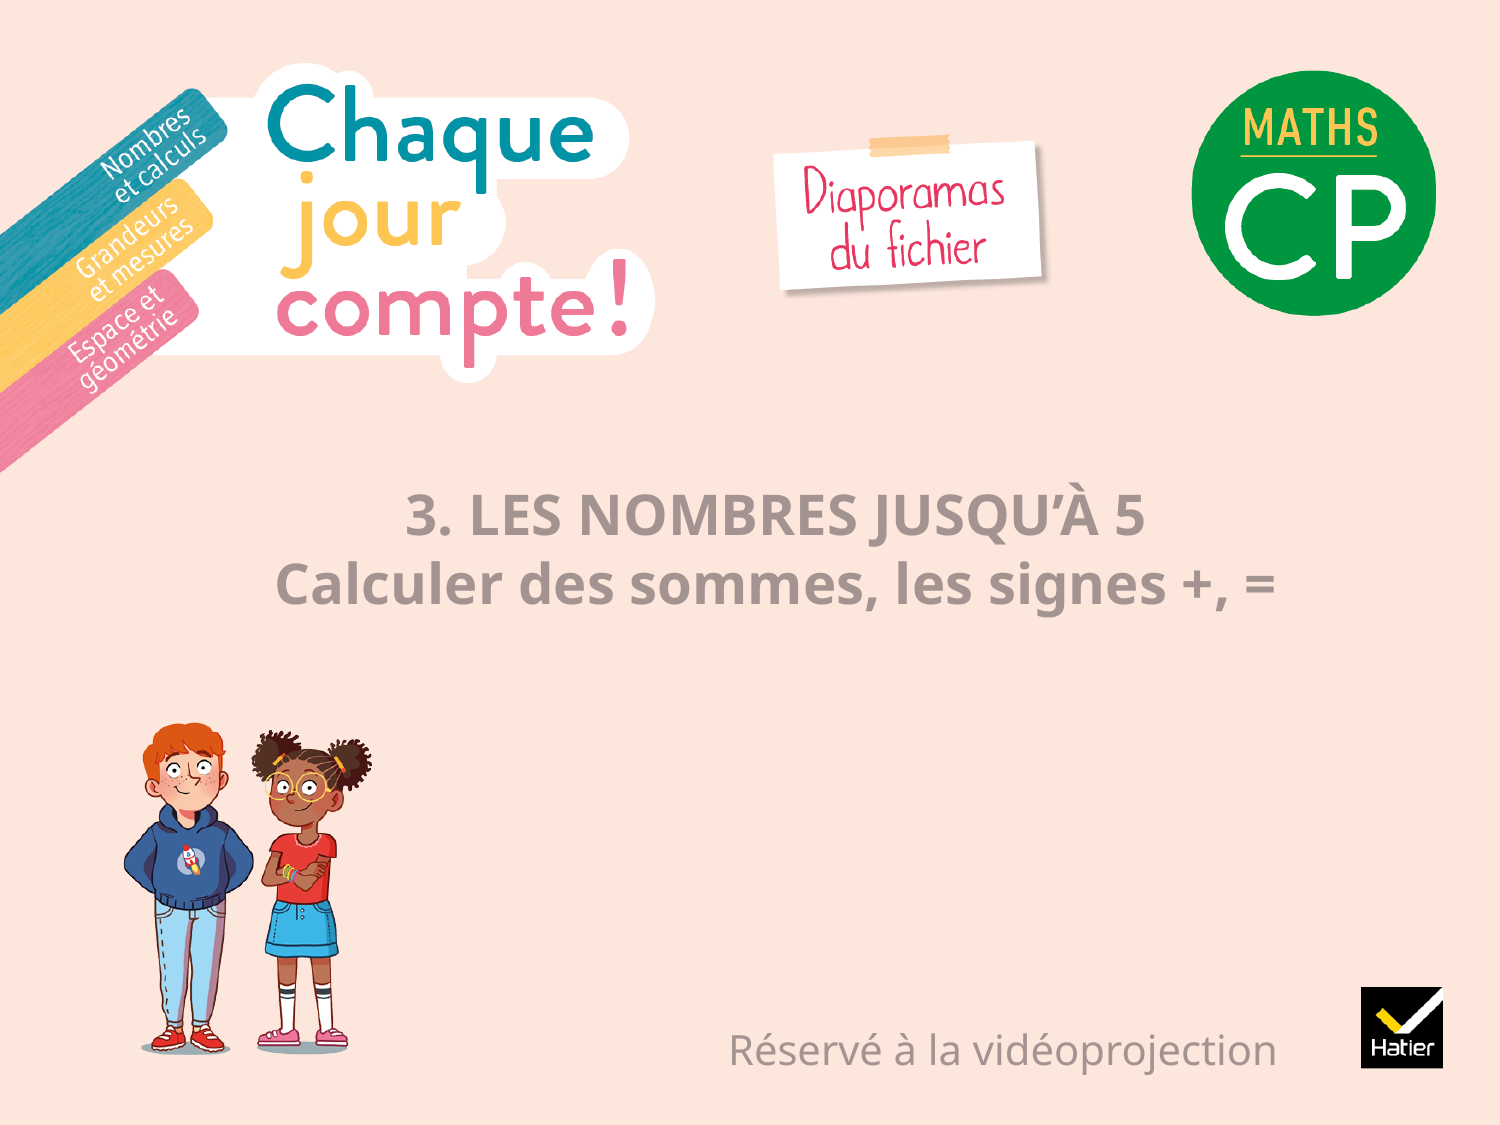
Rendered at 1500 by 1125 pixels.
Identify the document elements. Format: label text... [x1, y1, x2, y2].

picture [0, 0, 1500, 1125]
title 3. LES NOMBRES JUSQU’À 5 Calculer des sommes, les signes +, = [159, 361, 1393, 628]
text_box Réservé à la vidéoprojection [713, 1013, 1439, 1096]
